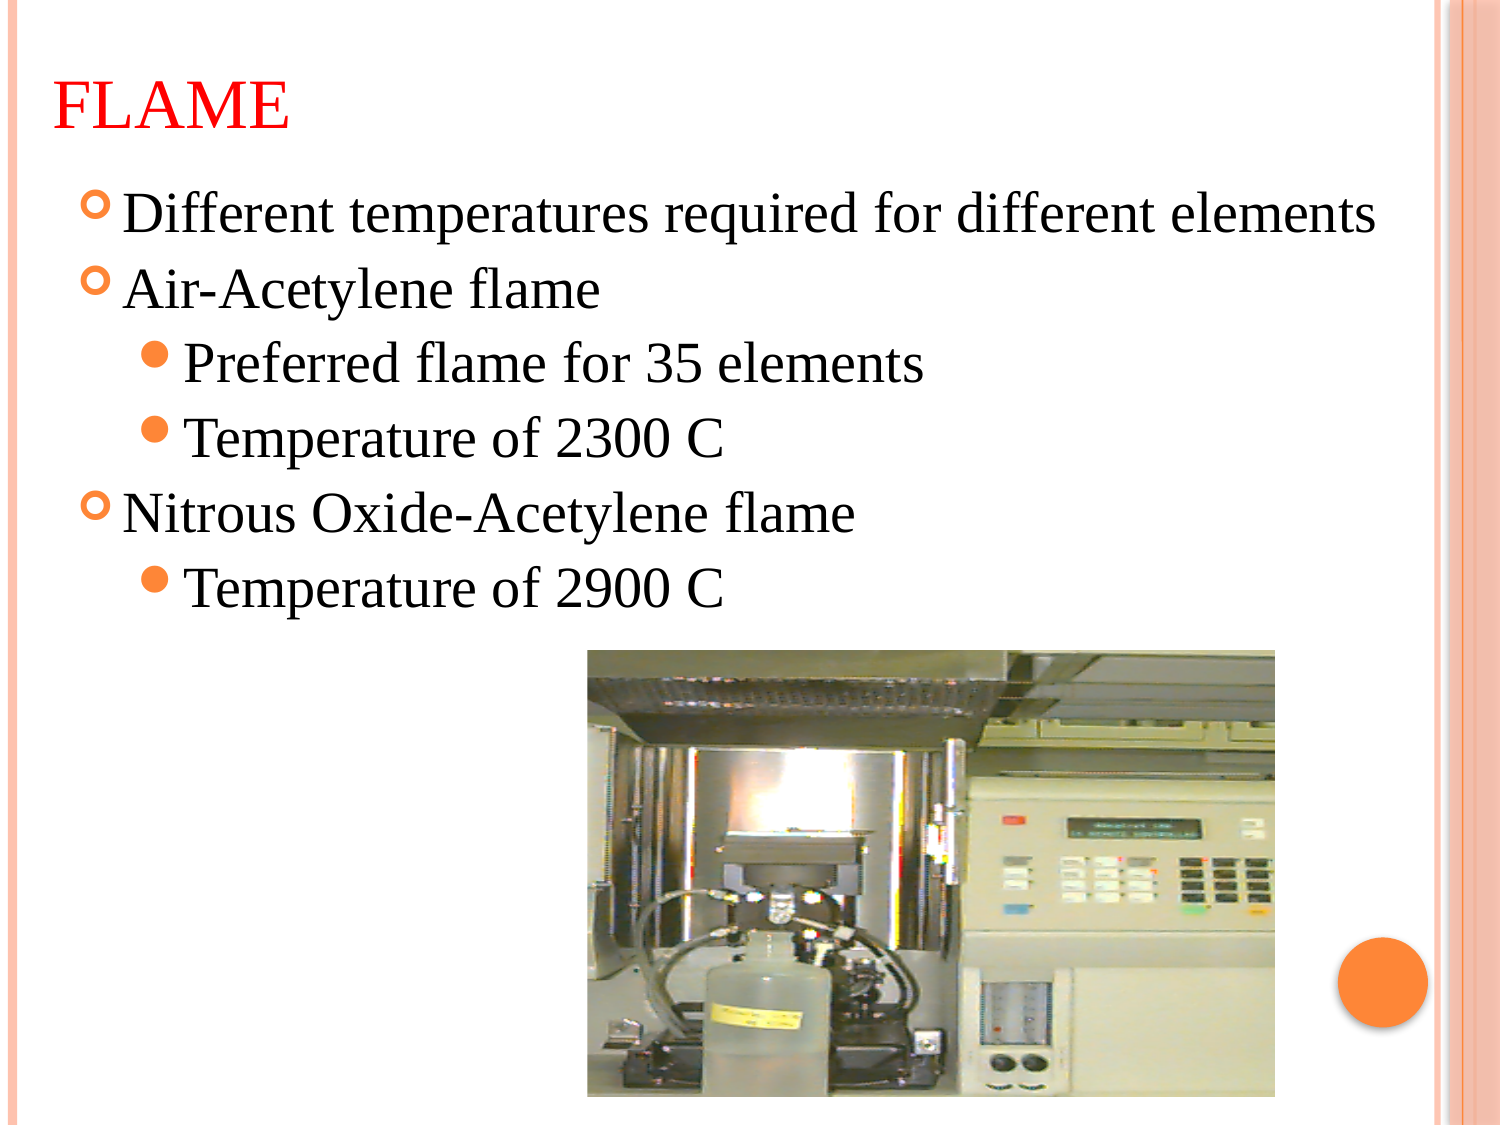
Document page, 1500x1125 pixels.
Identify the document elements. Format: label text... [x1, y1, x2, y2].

title Flame [37, 50, 1388, 150]
list Different temperatures required for different elements Air-Acetylene flame Preferred flame for 35 elements Temperature of 2300 C Nitrous Oxide-Acetylene flame Temperature of 2900 C [62, 174, 1400, 638]
picture [586, 649, 1276, 1098]
